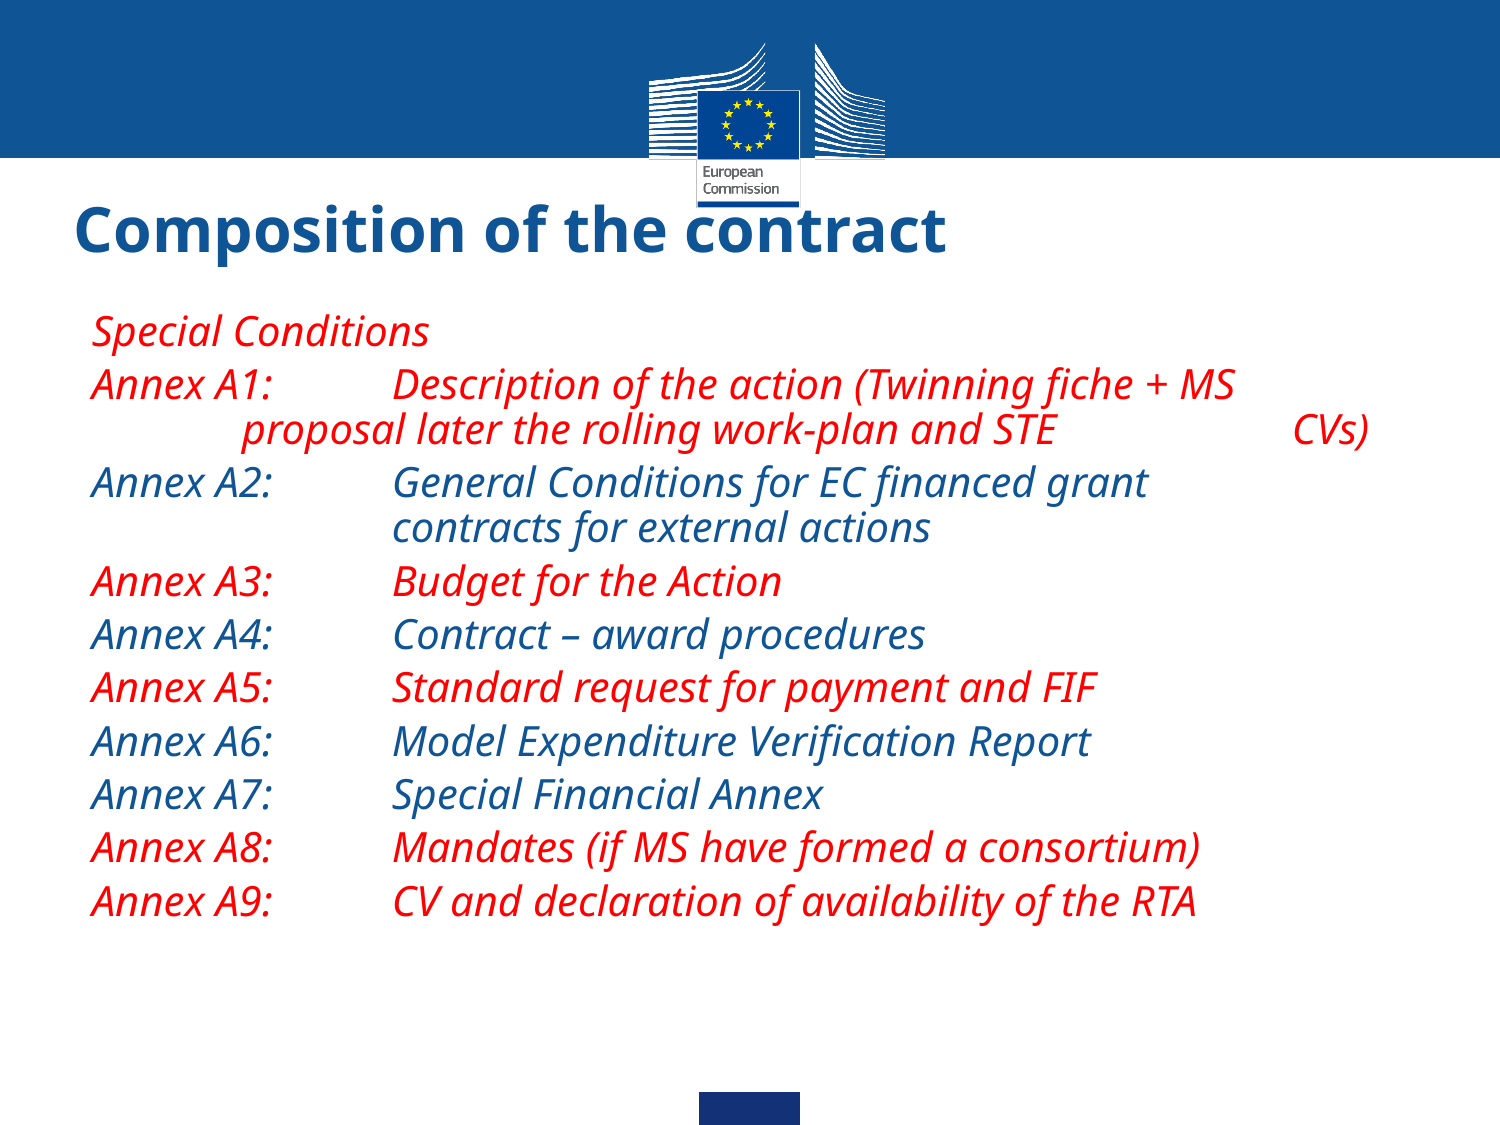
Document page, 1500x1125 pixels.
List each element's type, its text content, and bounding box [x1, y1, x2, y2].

list Special Conditions Annex A1: Description of the action (Twinning fiche + MS proposal later the rolling work-plan and STE CVs) Annex A2: General Conditions for EC financed grant contracts for external actions Annex A3: Budget for the Action Annex A4: Contract – award procedures Annex A5: Standard request for payment and FIF Annex A6: Model Expenditure Verification Report Annex A7: Special Financial Annex Annex A8: Mandates (if MS have formed a consortium) Annex A9: CV and declaration of availability of the RTA [76, 302, 1427, 1018]
title Composition of the contract [0, 172, 1350, 282]
picture [649, 42, 885, 172]
